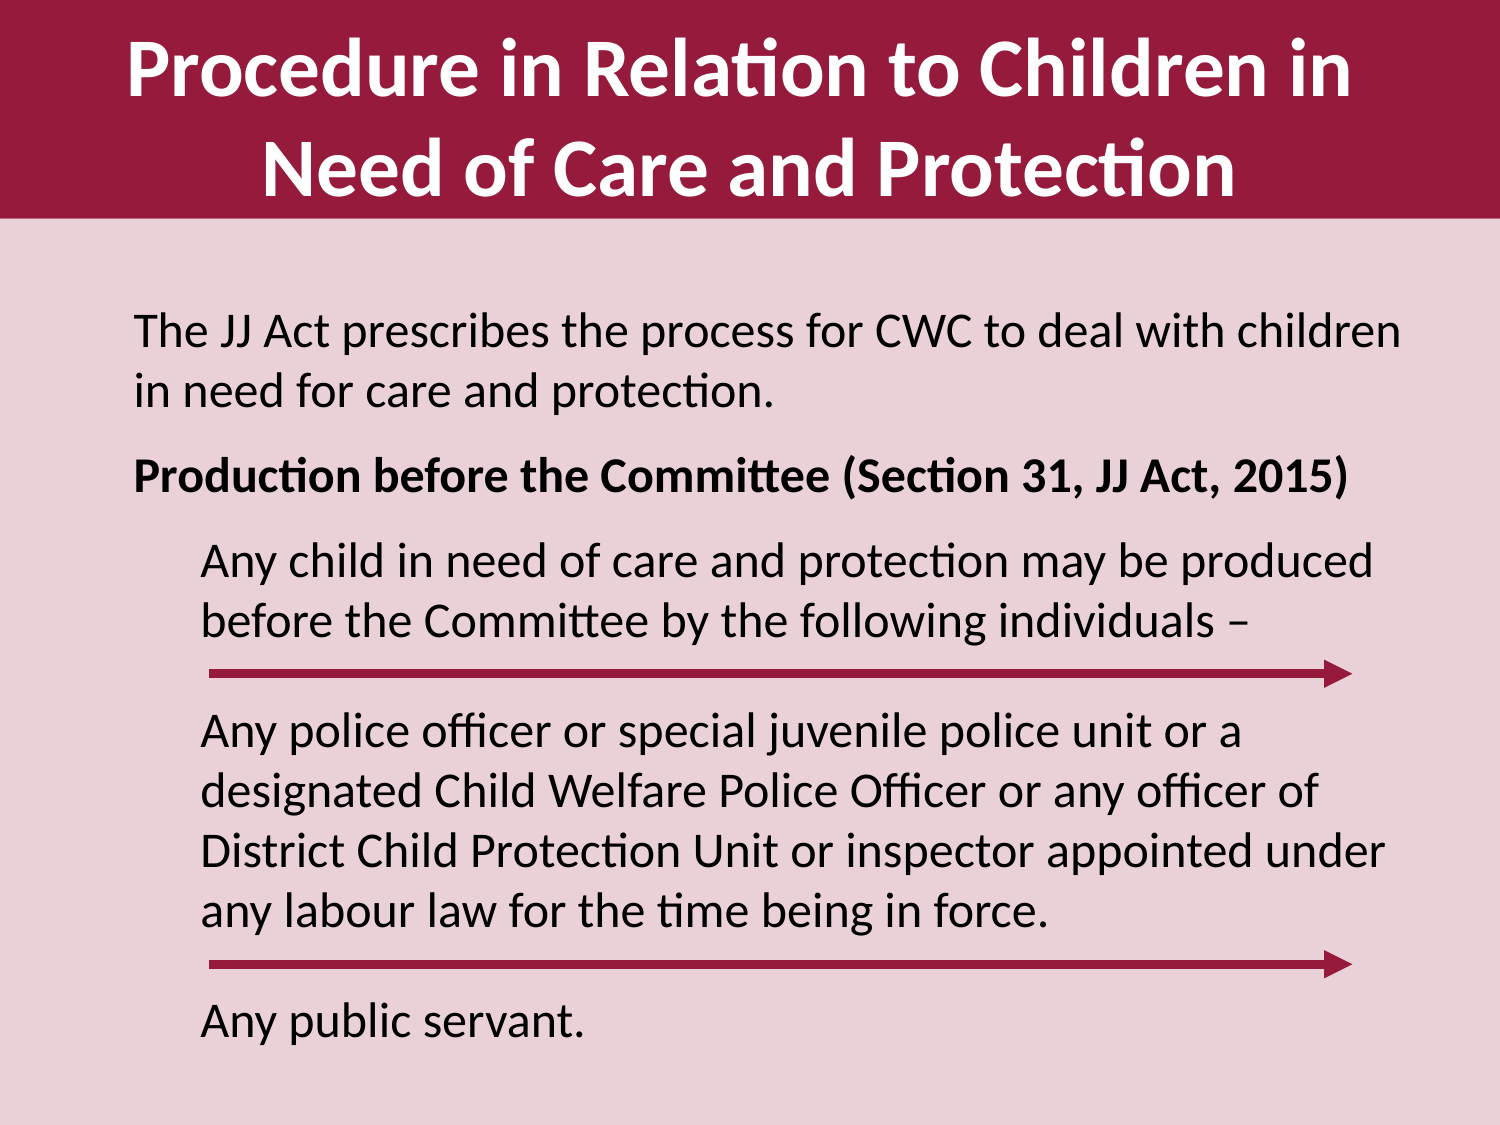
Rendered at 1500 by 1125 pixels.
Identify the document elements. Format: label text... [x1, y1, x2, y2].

list The JJ Act prescribes the process for CWC to deal with children in need for care and protection. Production before the Committee (Section 31, JJ Act, 2015) Any child in need of care and protection may be produced before the Committee by the following individuals – Any police officer or special juvenile police unit or a designated Child Welfare Police Officer or any officer of District Child Protection Unit or inspector appointed under any labour law for the time being in force. Any public servant. [109, 289, 1454, 1029]
text_box Procedure in Relation to Children in Need of Care and Protection [0, 6, 1500, 196]
